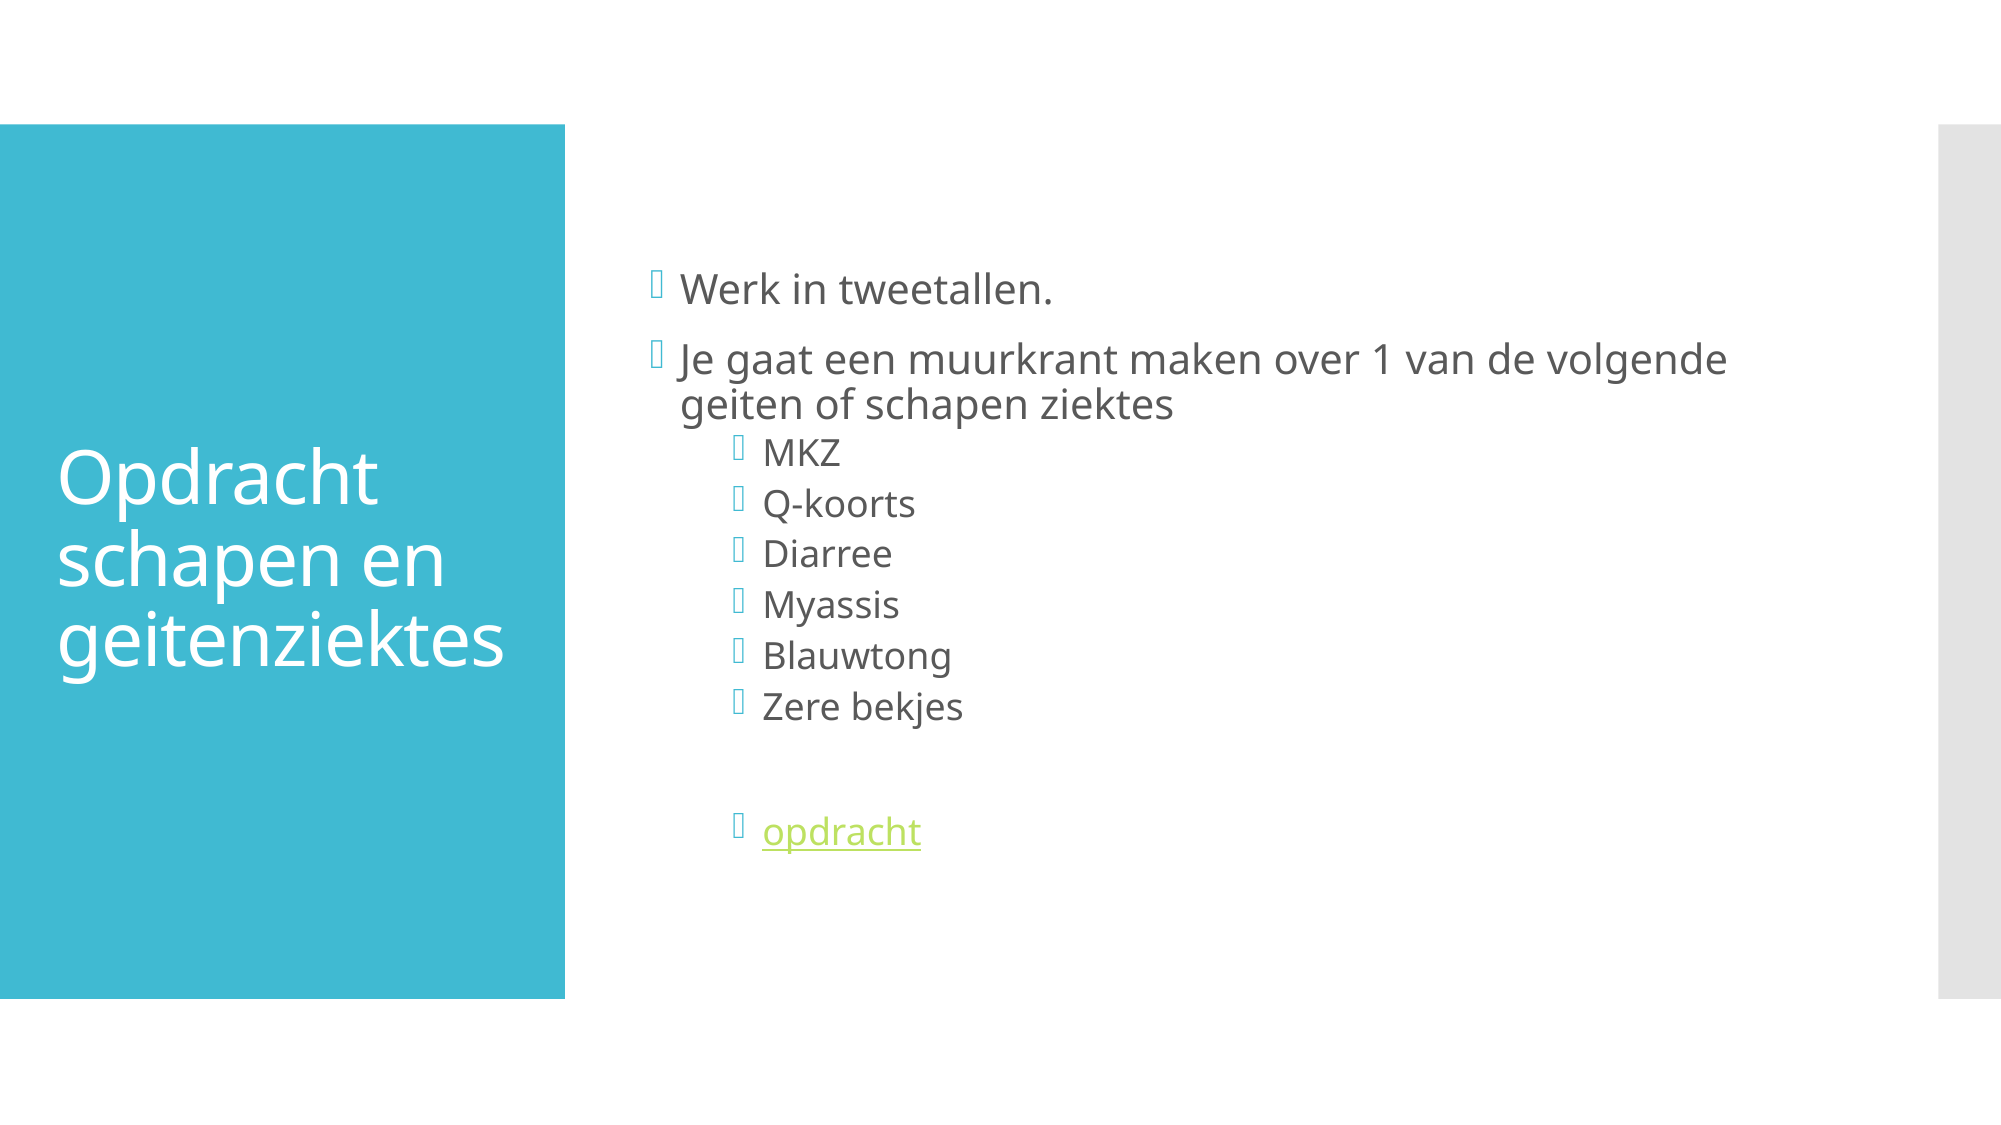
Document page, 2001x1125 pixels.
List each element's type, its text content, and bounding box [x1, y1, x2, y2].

list Werk in tweetallen. Je gaat een muurkrant maken over 1 van de volgende geiten of schapen ziektes MKZ Q-koorts Diarree Myassis Blauwtong Zere bekjes opdracht [634, 141, 1835, 982]
title Opdracht schapen en geitenziektes [41, 184, 525, 940]
